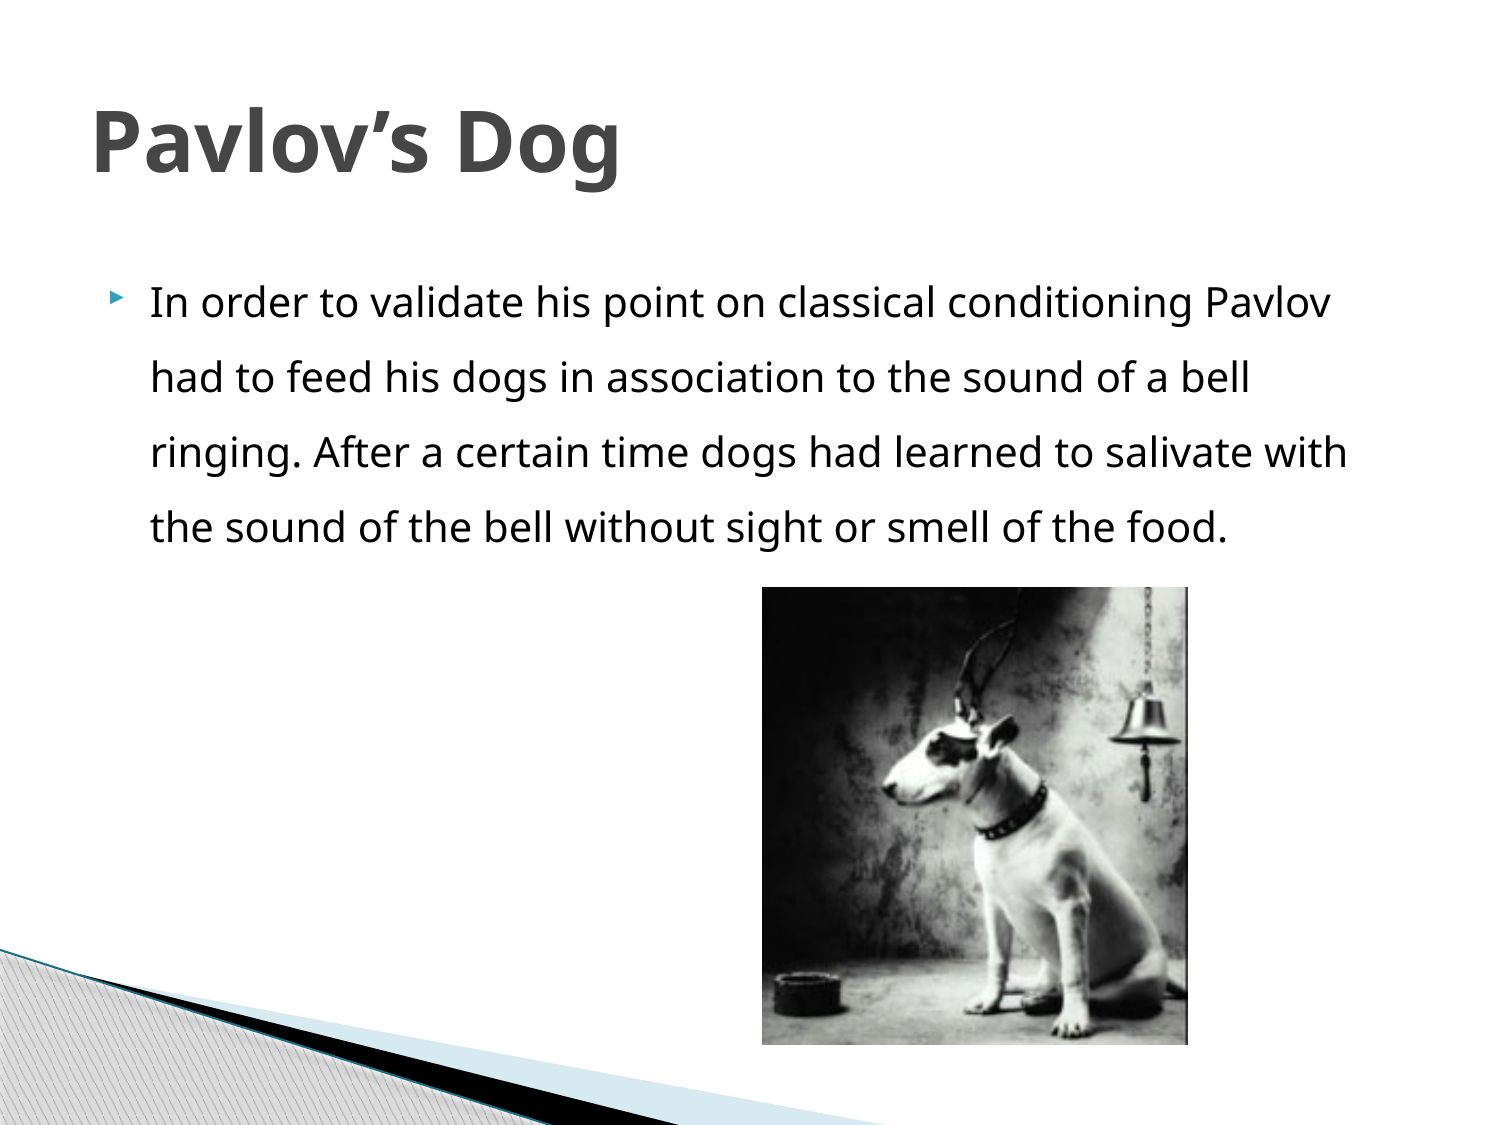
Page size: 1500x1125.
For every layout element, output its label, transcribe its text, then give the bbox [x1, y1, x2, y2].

list In order to validate his point on classical conditioning Pavlov had to feed his dogs in association to the sound of a bell ringing. After a certain time dogs had learned to salivate with the sound of the bell without sight or smell of the food. [75, 243, 1425, 575]
title Pavlov’s Dog [75, 45, 1425, 233]
picture [762, 587, 1188, 1045]
